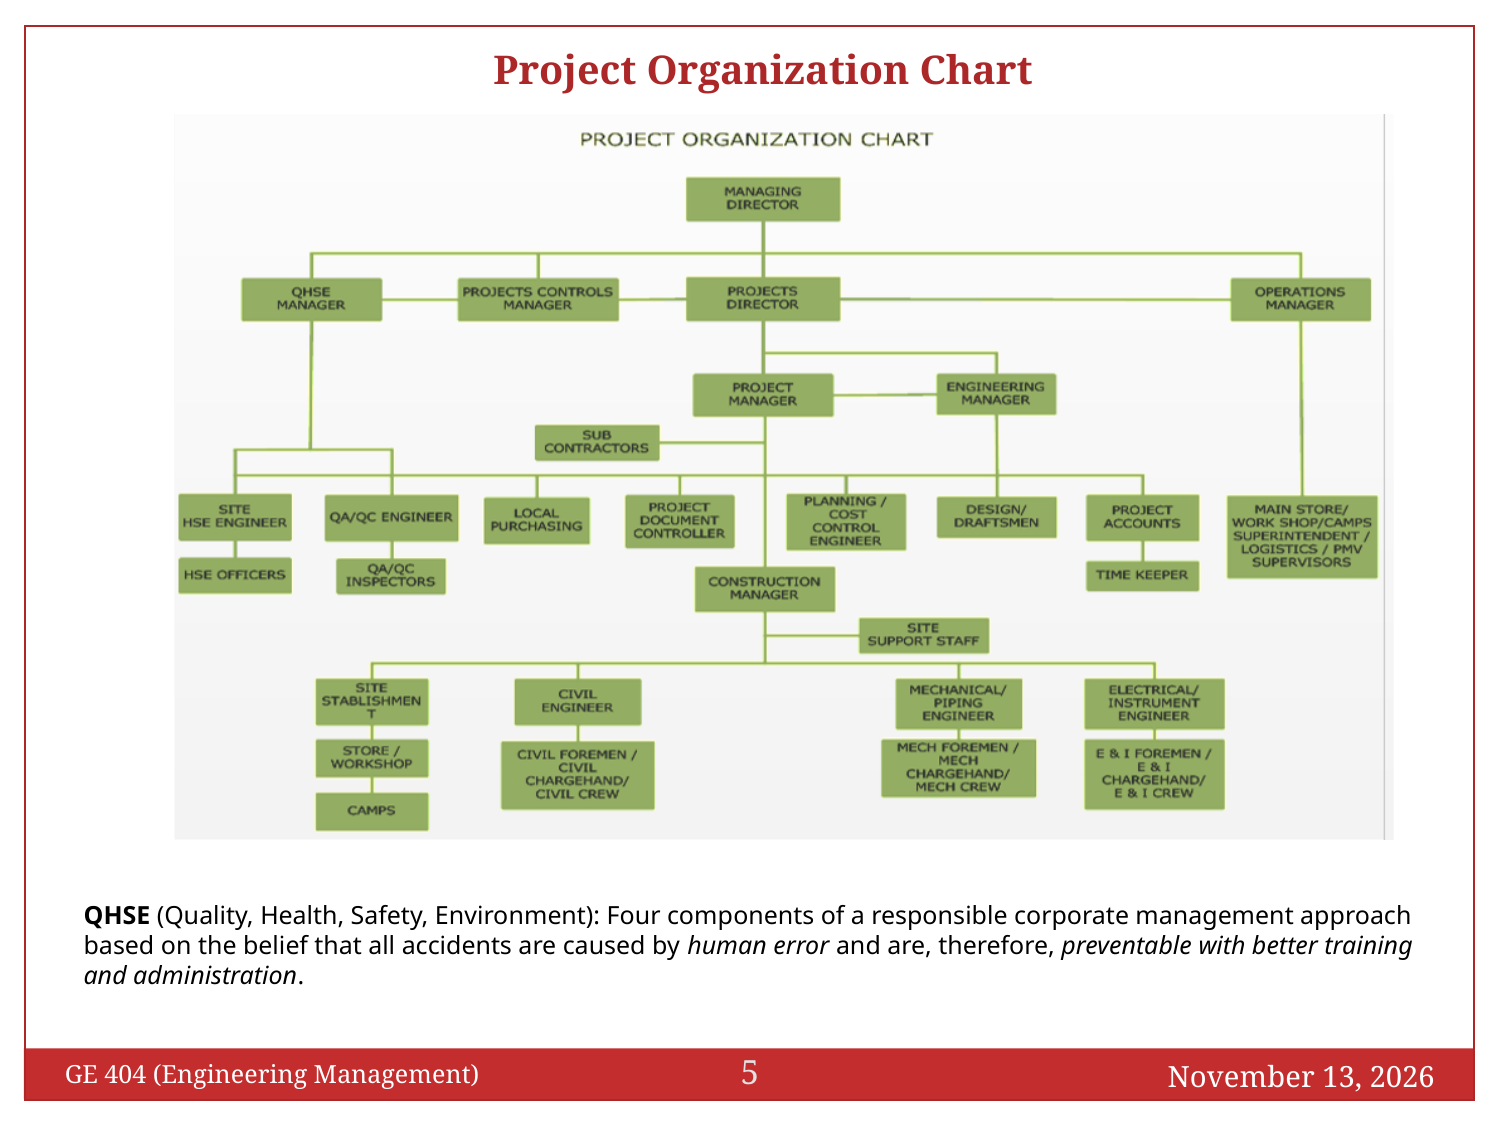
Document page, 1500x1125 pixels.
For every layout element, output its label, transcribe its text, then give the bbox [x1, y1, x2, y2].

slide_number 5 [699, 1037, 800, 1110]
title Project Organization Chart [63, 37, 1464, 100]
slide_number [950, 1050, 1450, 1111]
footer GE 404 (Engineering Management) [50, 1051, 638, 1112]
picture [174, 114, 1394, 841]
text_box QHSE (Quality, Health, Safety, Environment): Four components of a responsible corporate management approach based on the belief that all accidents are caused by human error and are, therefore, preventable with better training and administration. [68, 891, 1432, 997]
